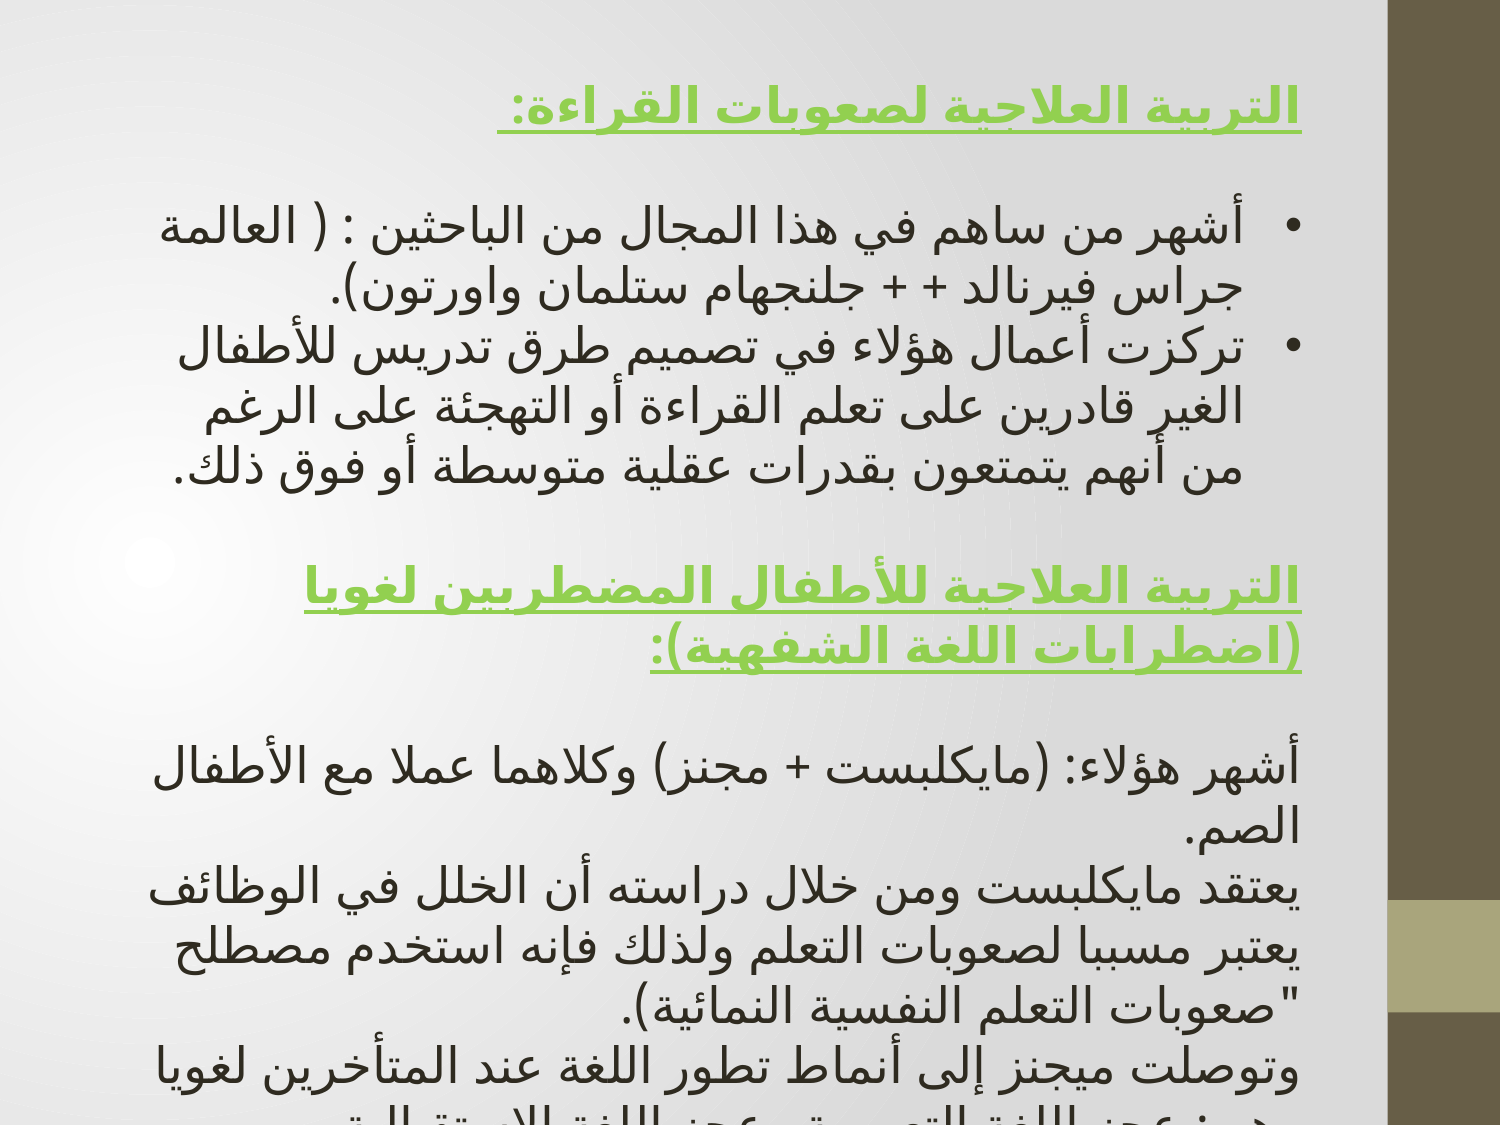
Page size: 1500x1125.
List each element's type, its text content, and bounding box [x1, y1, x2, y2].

text_box التربية العلاجية لصعوبات القراءة: أشهر من ساهم في هذا المجال من الباحثين : ( العالمة جراس فيرنالد + + جلنجهام ستلمان واورتون). تركزت أعمال هؤلاء في تصميم طرق تدريس للأطفال الغير قادرين على تعلم القراءة أو التهجئة على الرغم من أنهم يتمتعون بقدرات عقلية متوسطة أو فوق ذلك. التربية العلاجية للأطفال المضطربين لغويا (اضطرابات اللغة الشفهية): أشهر هؤلاء: (مايكلبست + مجنز) وكلاهما عملا مع الأطفال الصم. يعتقد مايكلبست ومن خلال دراسته أن الخلل في الوظائف يعتبر مسببا لصعوبات التعلم ولذلك فإنه استخدم مصطلح "صعوبات التعلم النفسية النمائية). وتوصلت ميجنز إلى أنماط تطور اللغة عند المتأخرين لغويا وهي: عجز اللغة التعبيرية وعجز اللغة الاستقبالية. [112, 66, 1317, 1125]
